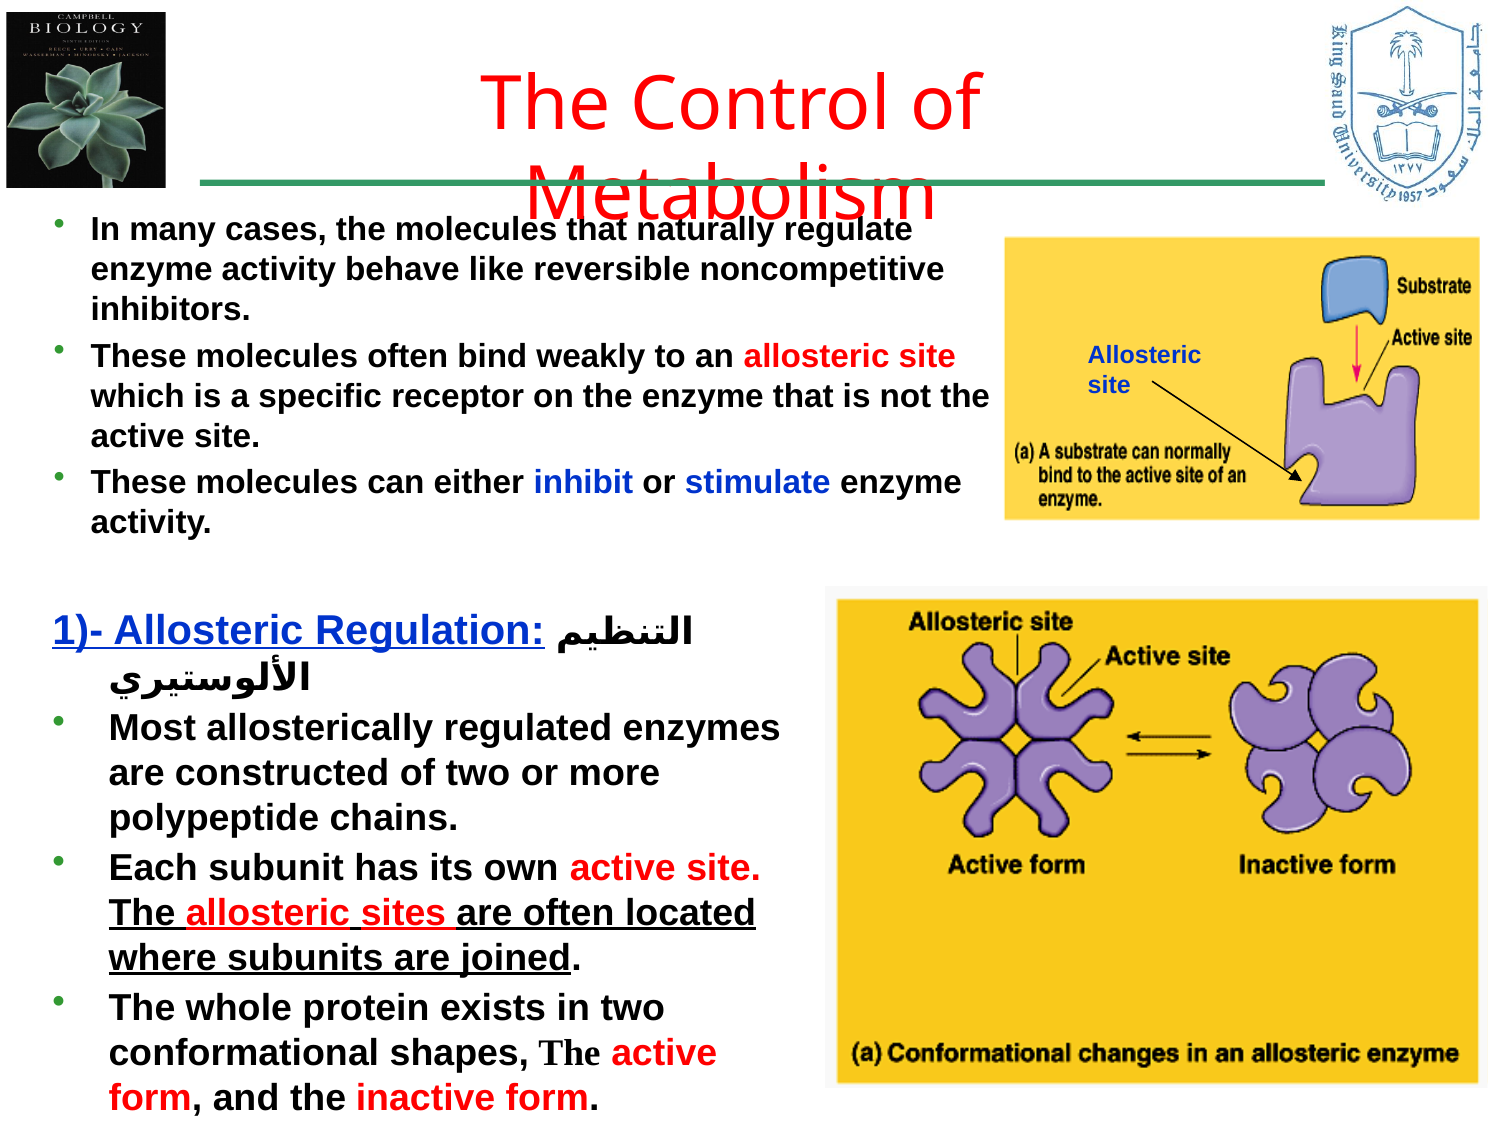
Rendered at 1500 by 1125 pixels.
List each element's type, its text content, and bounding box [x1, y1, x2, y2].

text_box The Control of Metabolism [312, 216, 1150, 243]
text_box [5, 0, 1488, 209]
list In many cases, the molecules that naturally regulate enzyme activity behave like reversible noncompetitive inhibitors. These molecules often bind weakly to an allosteric site which is a specific receptor on the enzyme that is not the active site. These molecules can either inhibit or stimulate enzyme activity. [37, 216, 1038, 595]
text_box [999, 224, 1488, 526]
text_box 1)- Allosteric Regulation: التنظيم الألوستيري Most allosterically regulated enzymes are constructed of two or more polypeptide chains. Each subunit has its own active site. The allosteric sites are often located where subunits are joined. The whole protein exists in two conformational shapes, The active form, and the inactive form. [37, 595, 825, 1125]
picture [824, 585, 1488, 1088]
